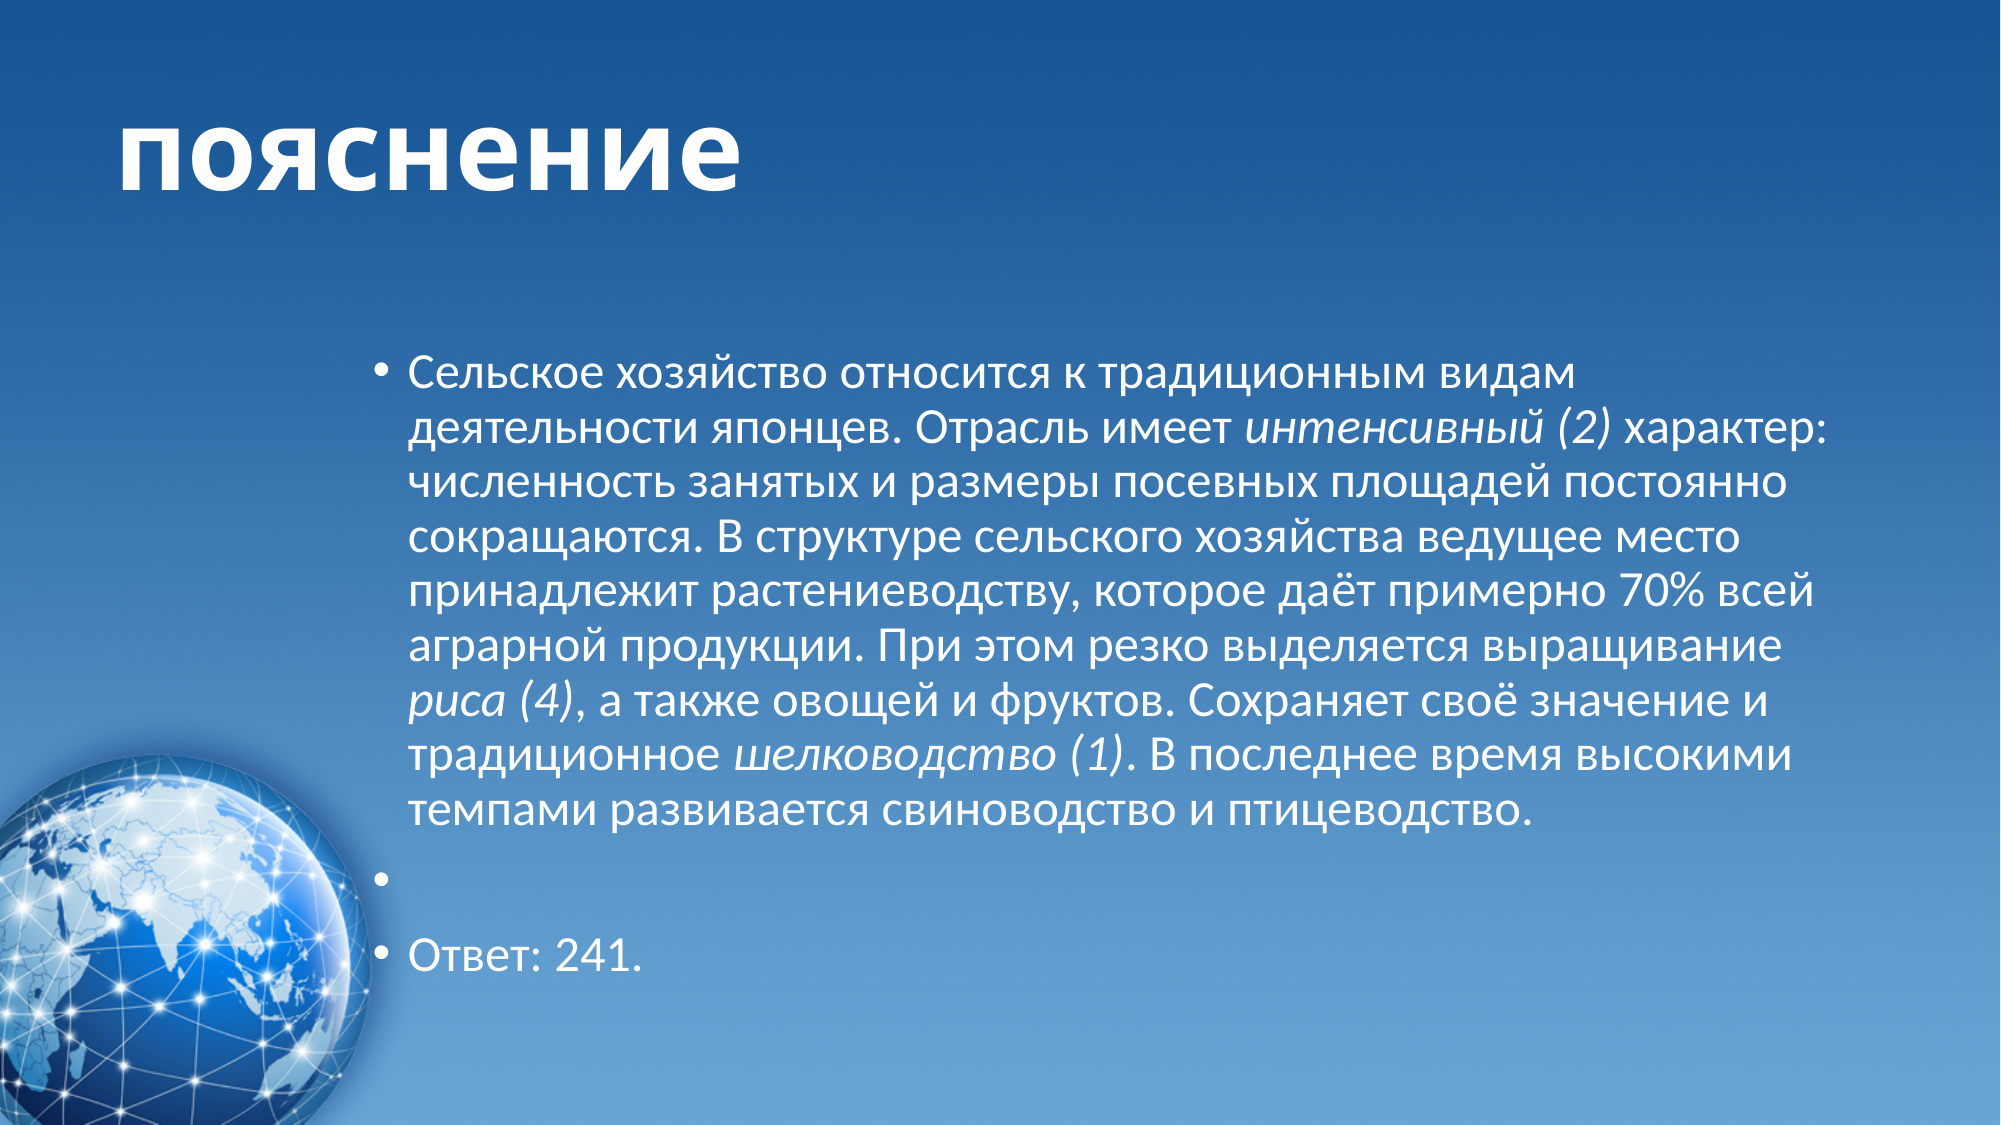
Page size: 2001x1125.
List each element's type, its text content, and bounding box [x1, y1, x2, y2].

title пояснение [99, 45, 1863, 264]
picture [0, 0, 2001, 1125]
list Сельское хозяйство относится к традиционным видам деятельности японцев. Отрасль имеет интенсивный (2) характер: численность занятых и размеры посевных площадей постоянно сокращаются. В структуре сельского хозяйства ведущее место принадлежит растениеводству, которое даёт примерно 70% всей аграрной продукции. При этом резко выделяется выращивание риса (4), а также овощей и фруктов. Сохраняет своё значение и традиционное шелководство (1). В последнее время высокими темпами развивается свиноводство и птицеводство. Ответ: 241. [357, 337, 1863, 1014]
